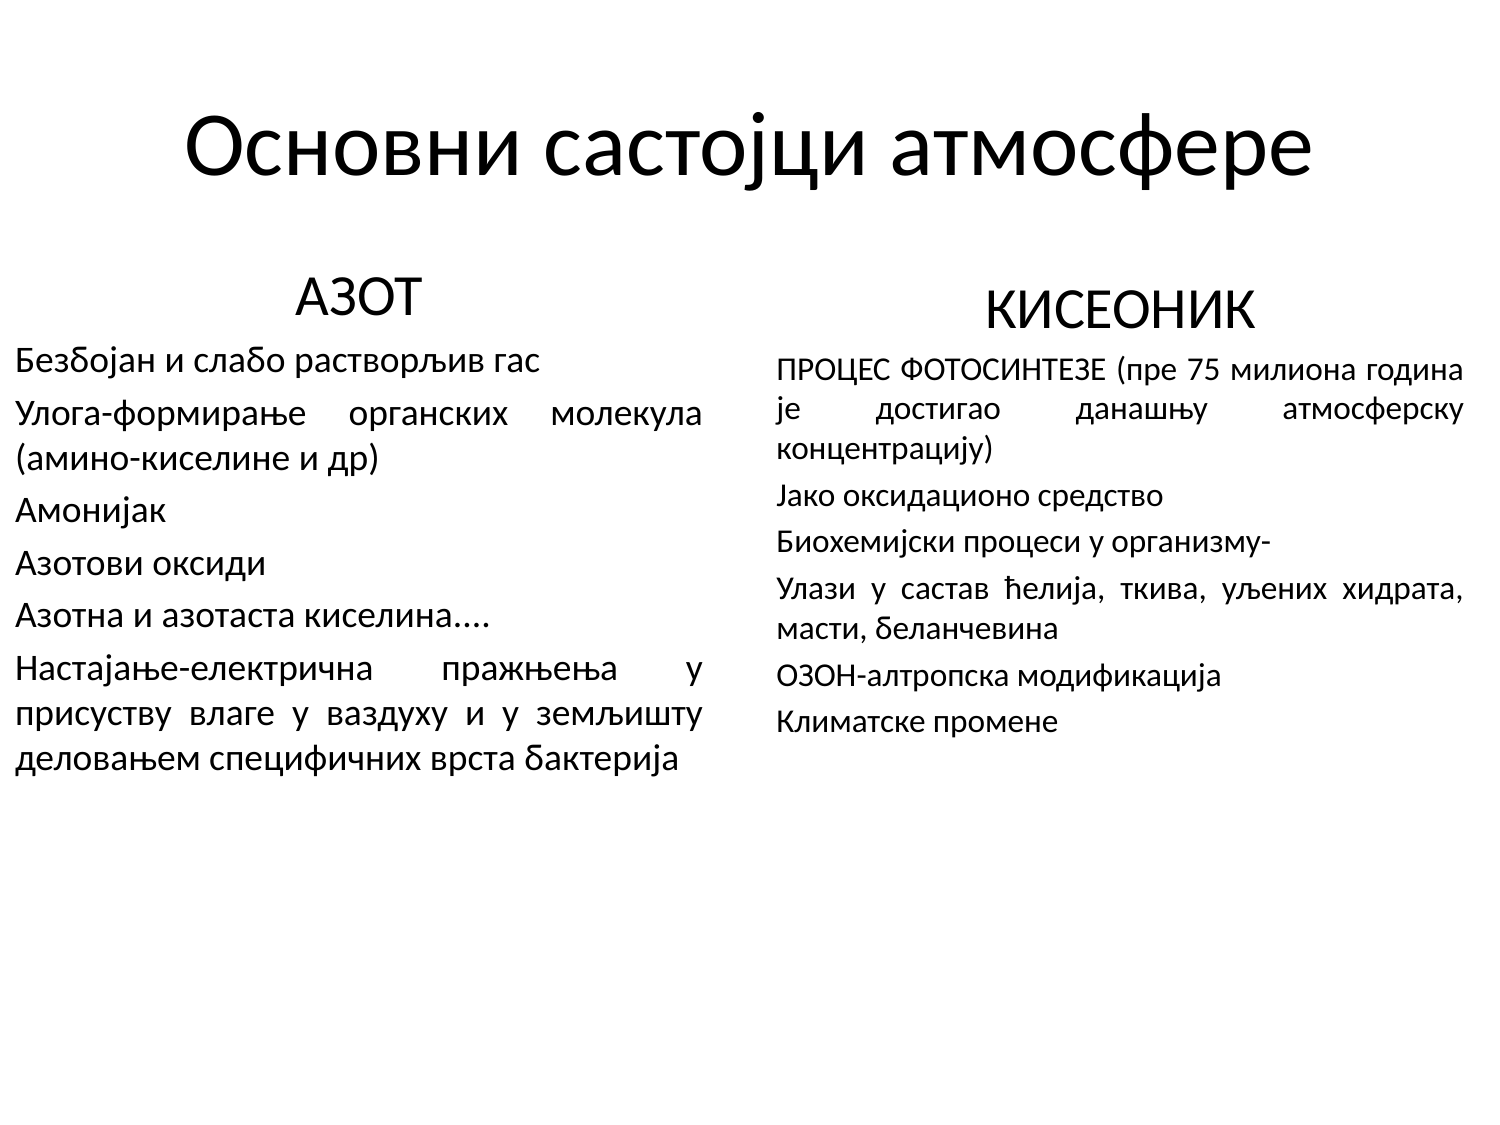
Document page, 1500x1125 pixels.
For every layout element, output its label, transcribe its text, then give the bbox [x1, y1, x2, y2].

list КИСЕОНИК ПРОЦЕС ФОТОСИНТЕЗЕ (пре 75 милиона година је достигао данашњу атмосферску концентрацију) Јако оксидационо средство Биохемијски процеси у организму- Улази у састав ћелија, ткива, уљених хидрата, масти, беланчевина ОЗОН-алтропска модификација Климатске промене [761, 262, 1480, 1005]
list АЗОТ Безбојан и слабо растворљив гас Улога-формирање органских молекула (амино-киселине и др) Амонијак Азотови оксиди Азотна и азотаста киселина.... Настајање-електрична пражњења у присуству влаге у ваздуху и у земљишту деловањем специфичних врста бактерија [0, 249, 719, 993]
title Основни састојци атмосфере [75, 45, 1425, 233]
